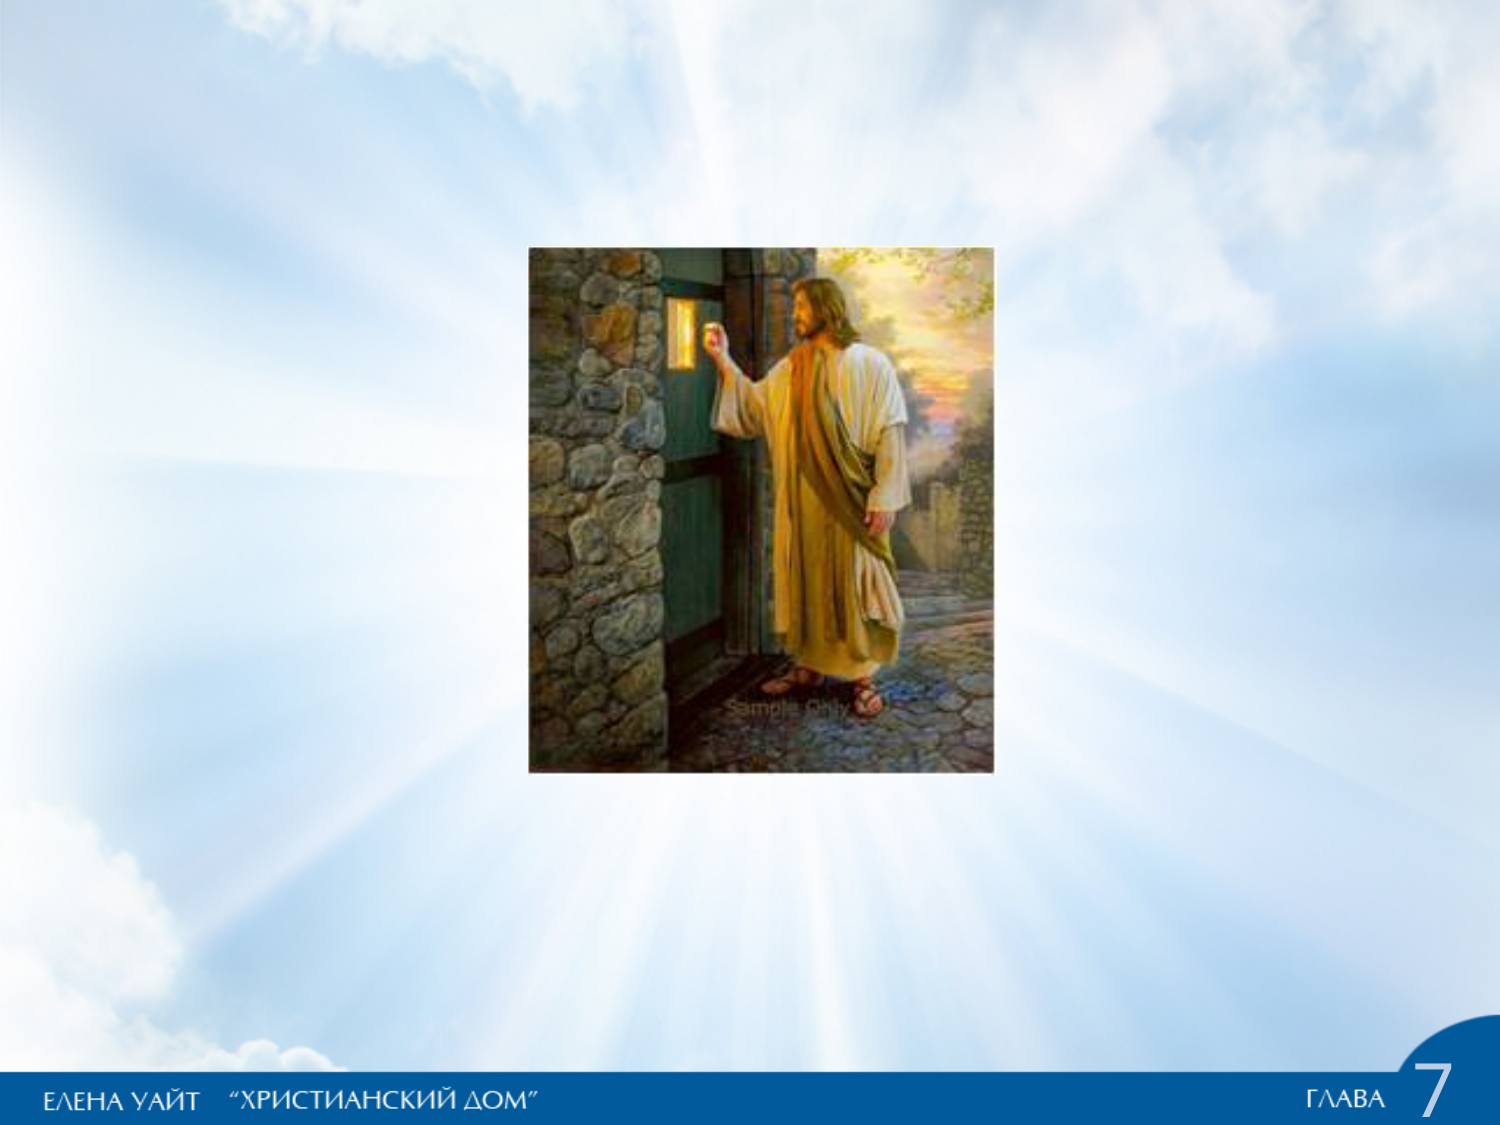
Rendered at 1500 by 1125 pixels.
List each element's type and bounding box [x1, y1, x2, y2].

list [527, 245, 997, 776]
picture [0, 0, 1500, 1125]
